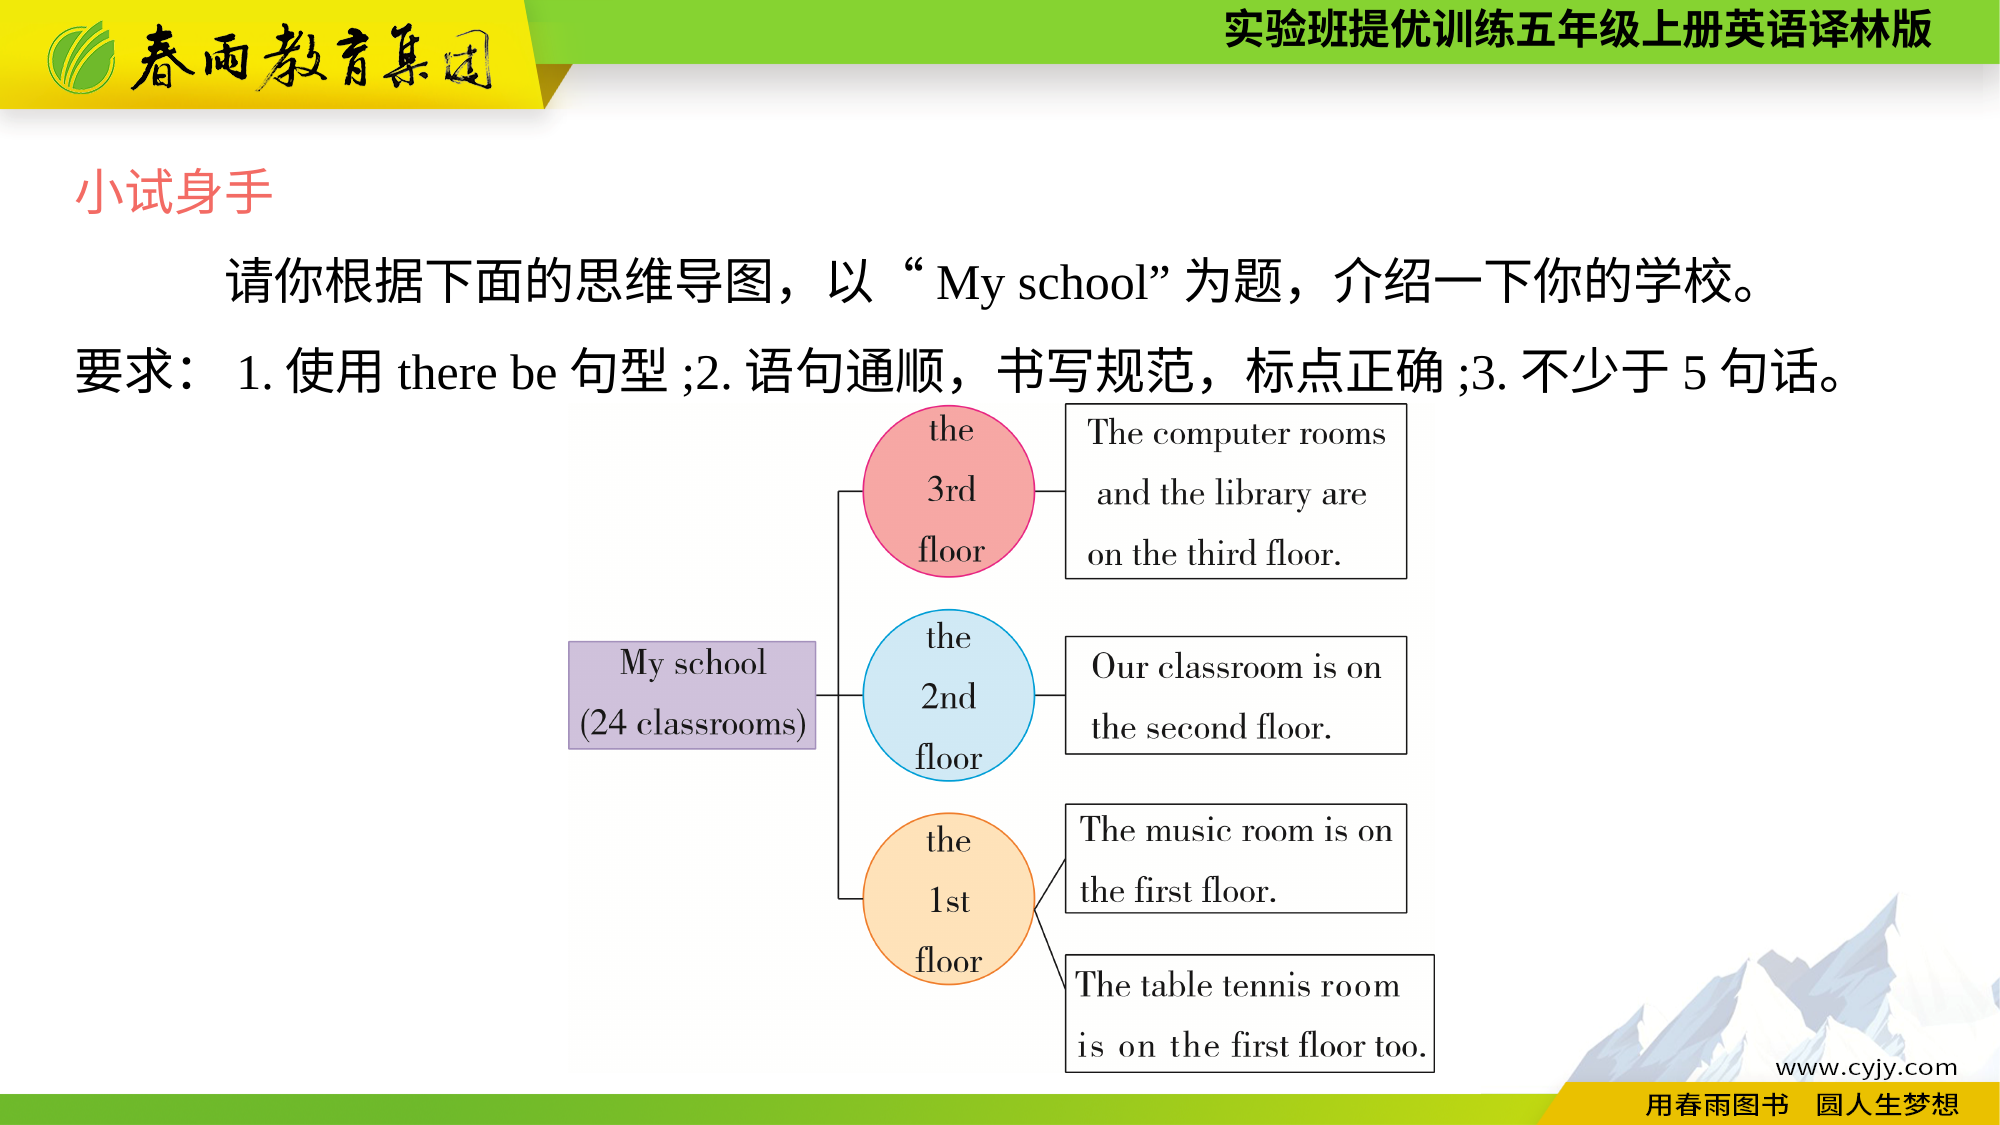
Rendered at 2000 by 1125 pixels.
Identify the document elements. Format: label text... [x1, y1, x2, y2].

picture [0, 0, 2000, 1125]
list 小试身手 请你根据下面的思维导图，以“My school”为题，介绍一下你的学校。 要求：1.使用there be句型;2.语句通顺，书写规范，标点正确;3.不少于5句话。 [59, 122, 1944, 399]
